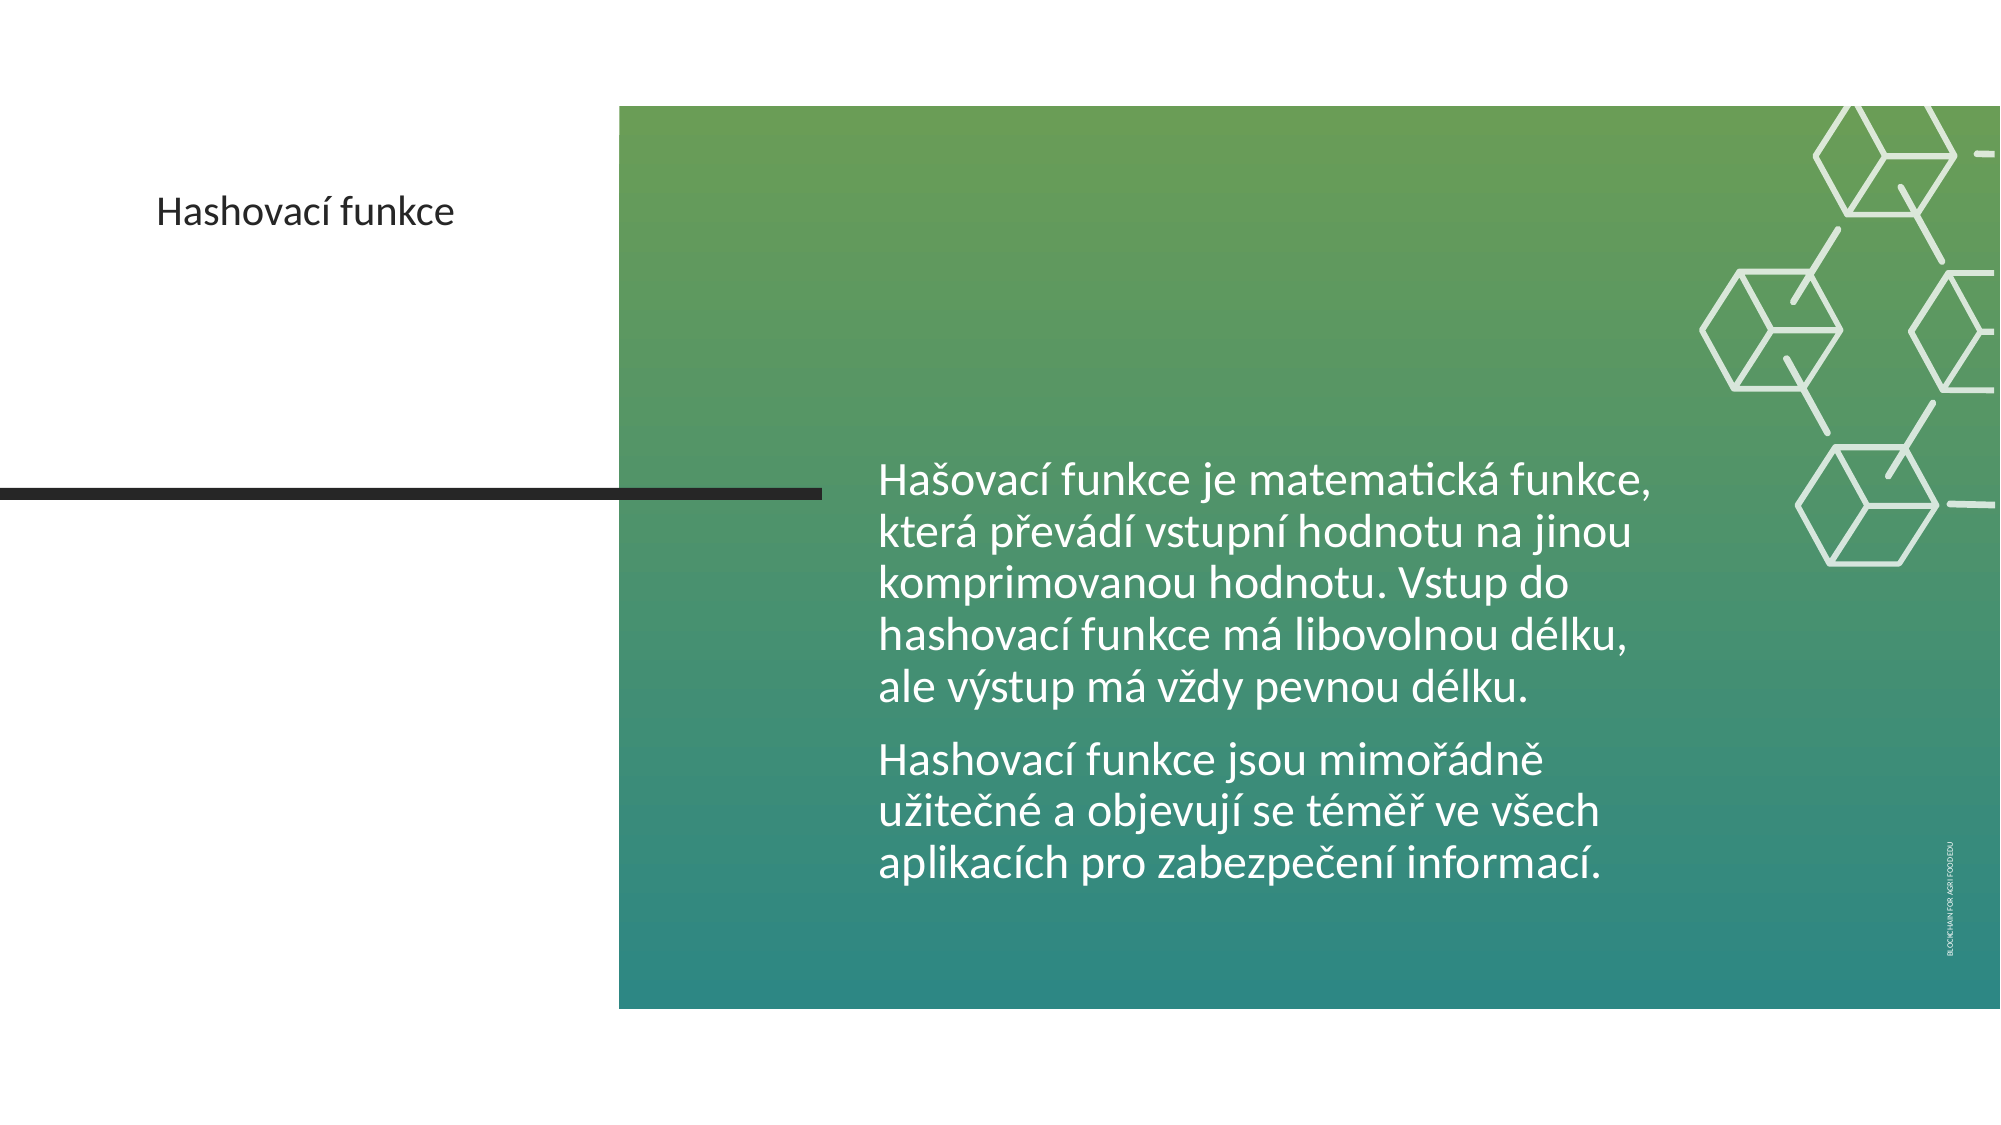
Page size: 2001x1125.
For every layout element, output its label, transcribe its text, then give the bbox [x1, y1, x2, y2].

list Hashovací funkce [141, 180, 481, 277]
list Hašovací funkce je matematická funkce, která převádí vstupní hodnotu na jinou komprimovanou hodnotu. Vstup do hashovací funkce má libovolnou délku, ale výstup má vždy pevnou délku. Hashovací funkce jsou mimořádně užitečné a objevují se téměř ve všech aplikacích pro zabezpečení informací. [864, 446, 1709, 899]
